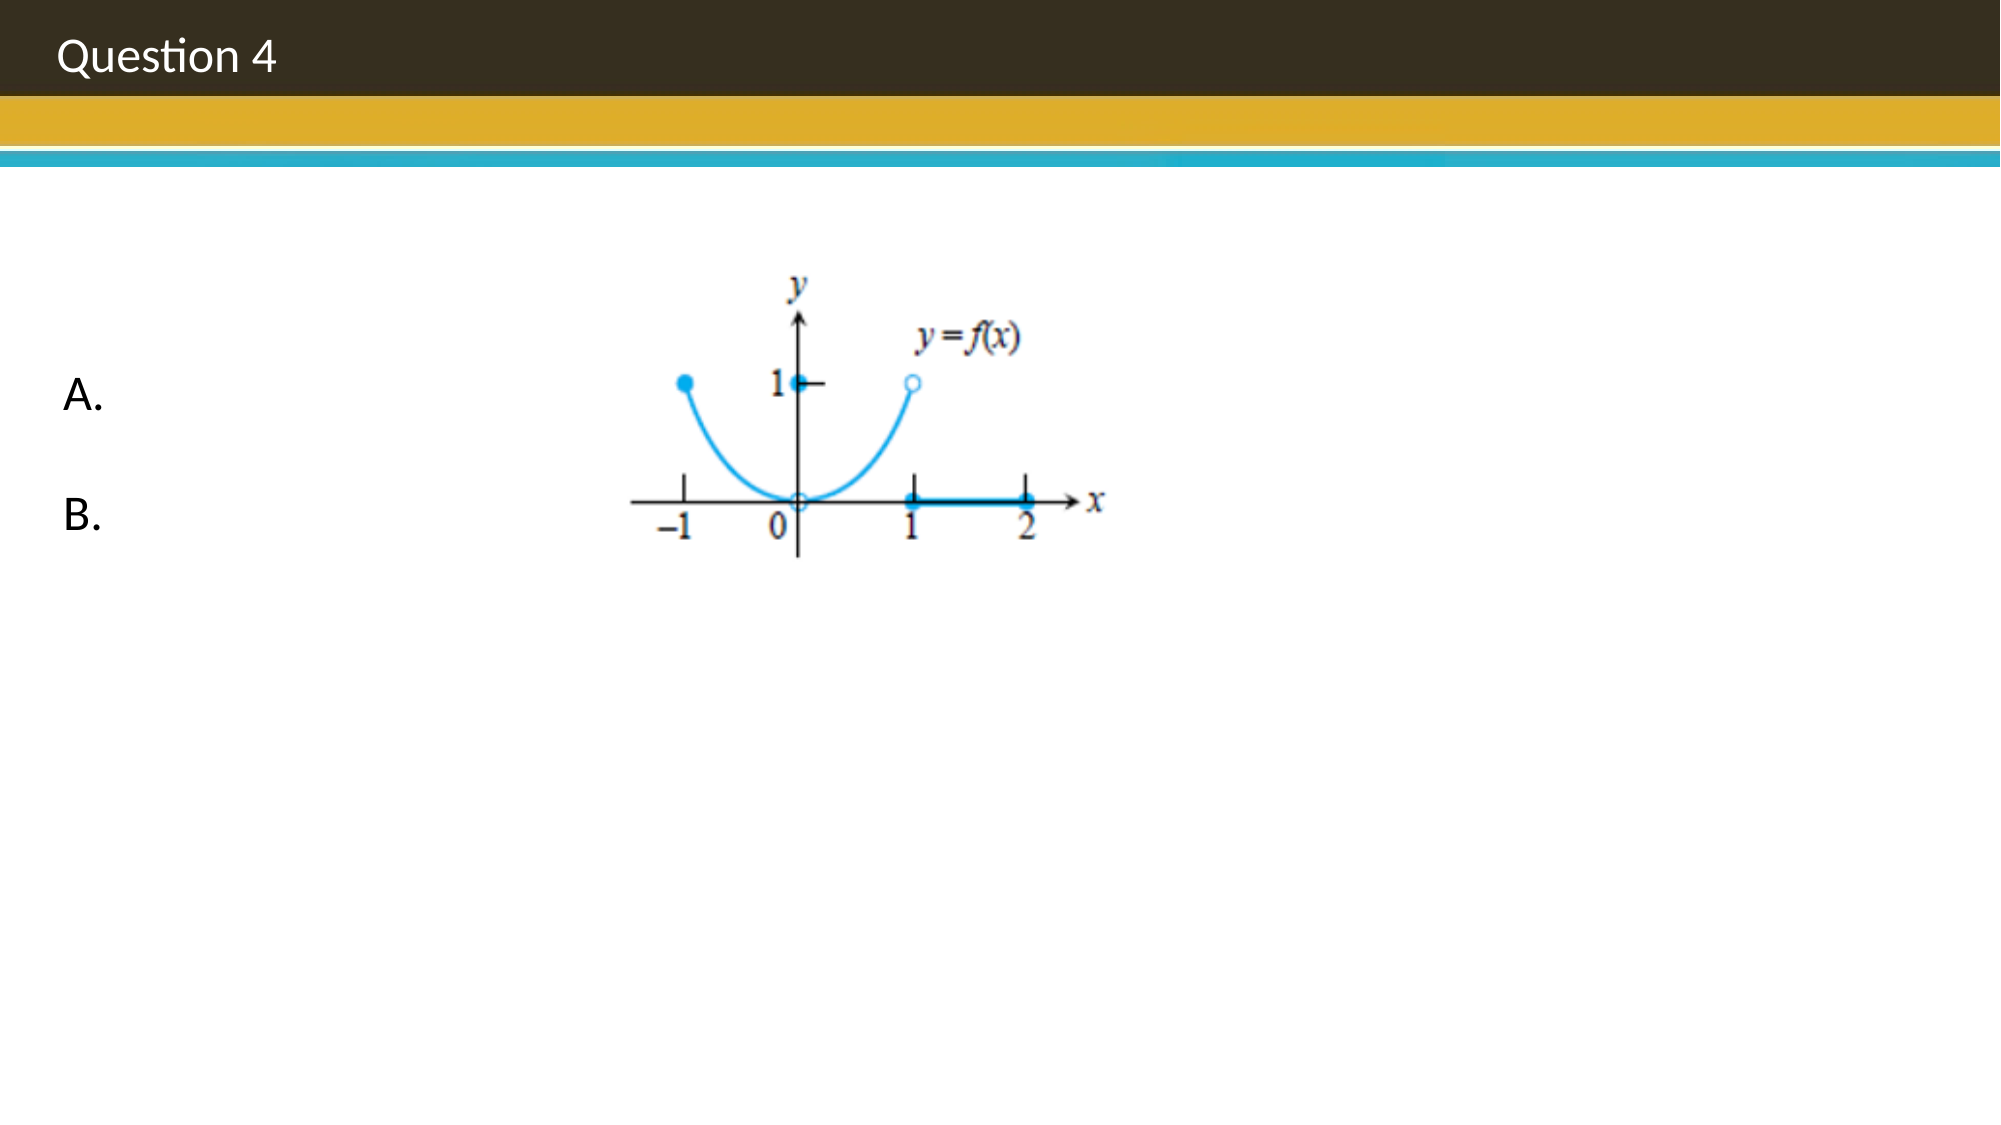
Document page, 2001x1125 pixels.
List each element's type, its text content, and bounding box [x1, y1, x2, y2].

picture [0, 0, 2000, 167]
picture [613, 243, 1124, 572]
text_box Question 4 [41, 14, 293, 90]
